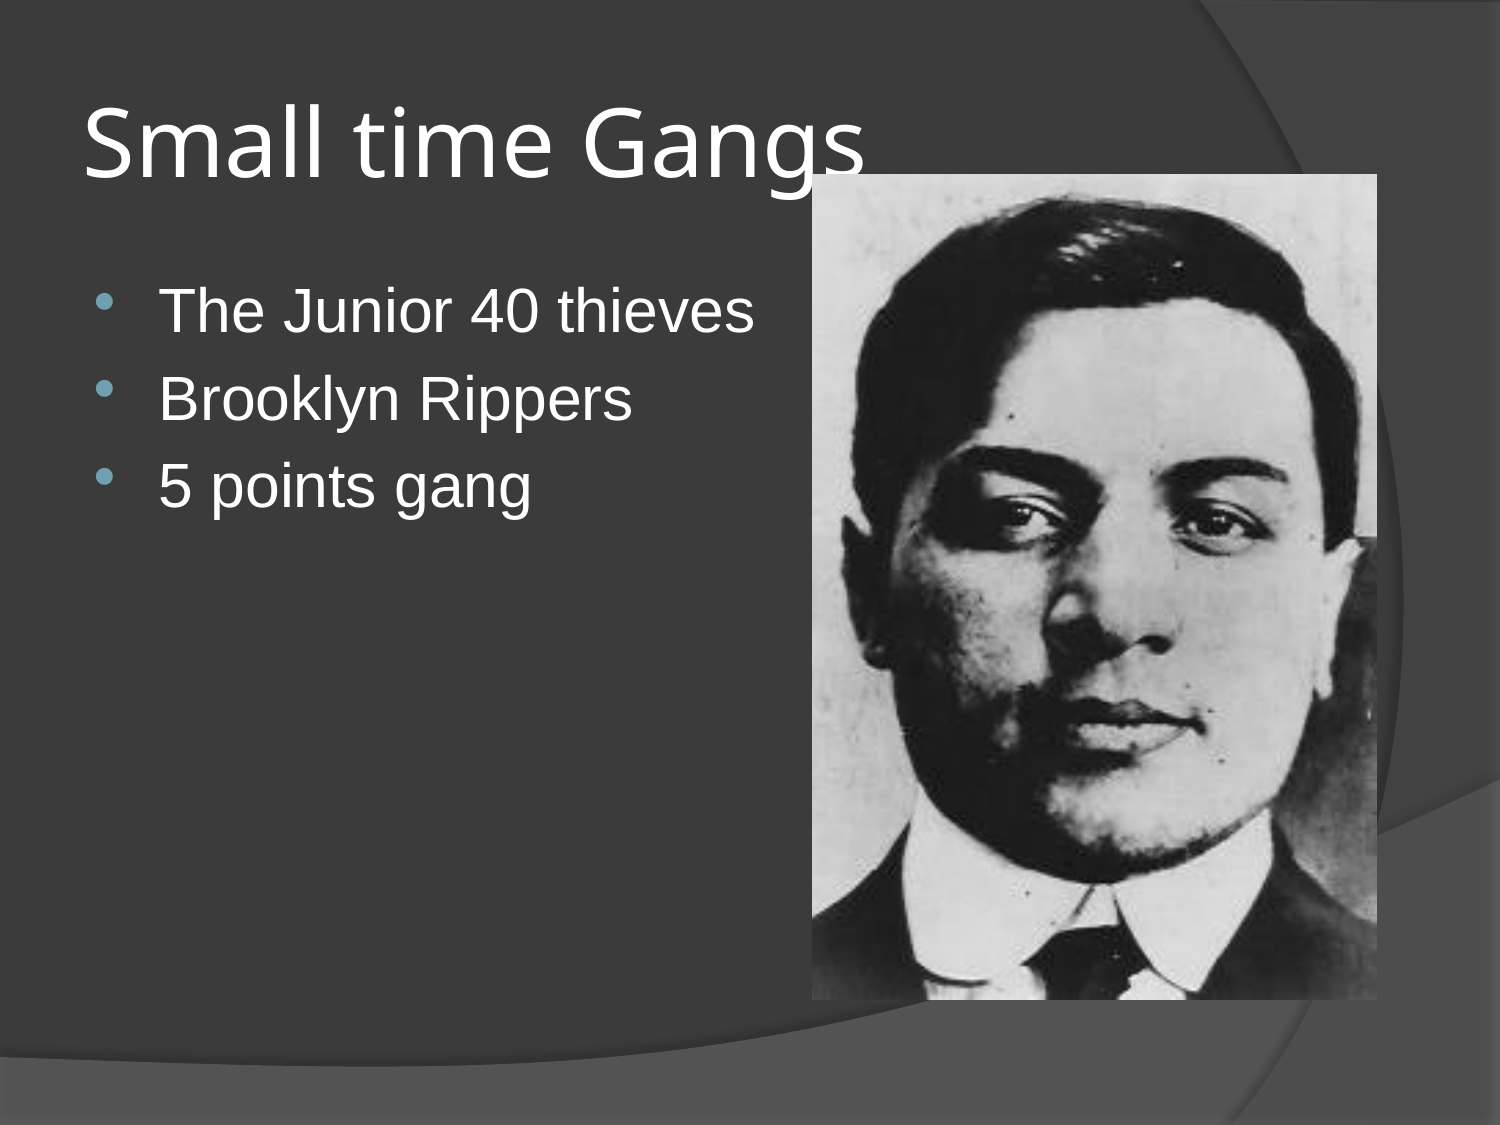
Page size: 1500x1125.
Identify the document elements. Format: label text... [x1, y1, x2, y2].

title Small time Gangs [74, 44, 1301, 233]
picture [812, 174, 1377, 1001]
list The Junior 40 thieves Brooklyn Rippers 5 points gang [74, 262, 804, 1006]
